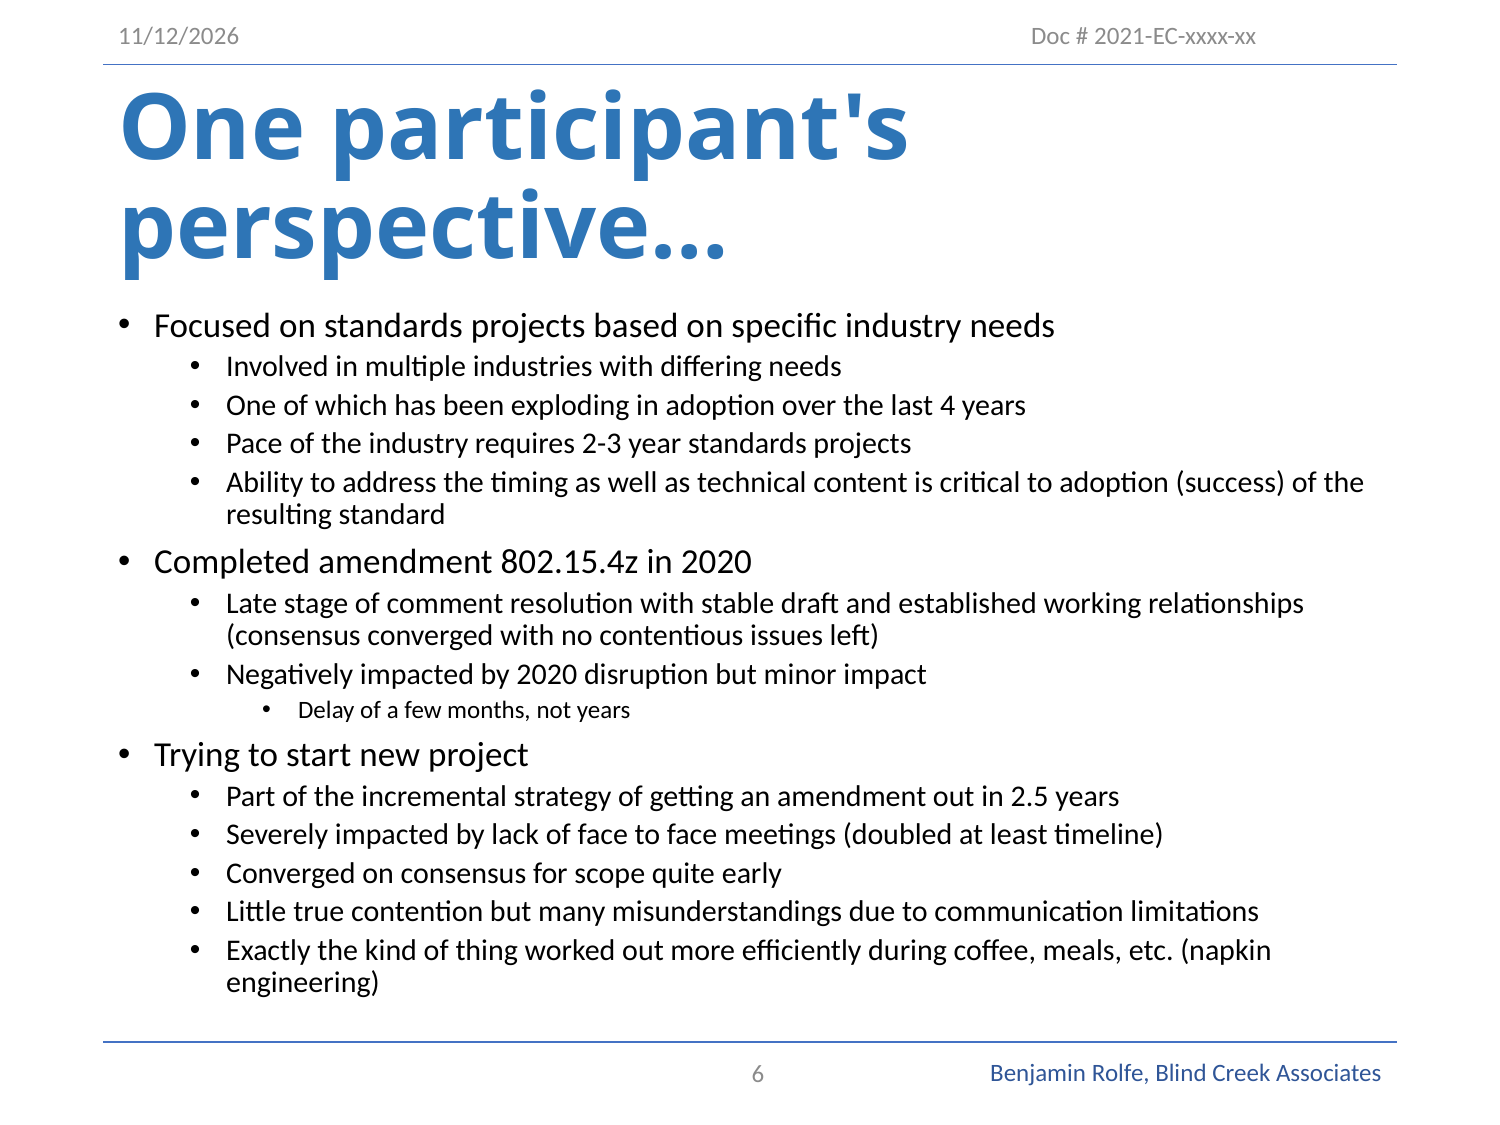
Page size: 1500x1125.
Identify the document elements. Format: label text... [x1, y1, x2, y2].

footer Doc # 2021-EC-xxxx-xx [890, 4, 1397, 65]
title One participant's perspective… [103, 70, 1397, 289]
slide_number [103, 4, 441, 65]
slide_number 6 [589, 1042, 927, 1103]
list Focused on standards projects based on specific industry needs Involved in multiple industries with differing needs One of which has been exploding in adoption over the last 4 years Pace of the industry requires 2-3 year standards projects Ability to address the timing as well as technical content is critical to adoption (success) of the resulting standard Completed amendment 802.15.4z in 2020 Late stage of comment resolution with stable draft and established working relationships (consensus converged with no contentious issues left) Negatively impacted by 2020 disruption but minor impact Delay of a few months, not years Trying to start new project Part of the incremental strategy of getting an amendment out in 2.5 years Severely impacted by lack of face to face meetings (doubled at least timeline) Converged on consensus for scope quite early Little true contention but many misunderstandings due to communication limitations Exactly the kind of thing worked out more efficiently during coffee, meals, etc. (napkin engineering) [103, 299, 1397, 1014]
